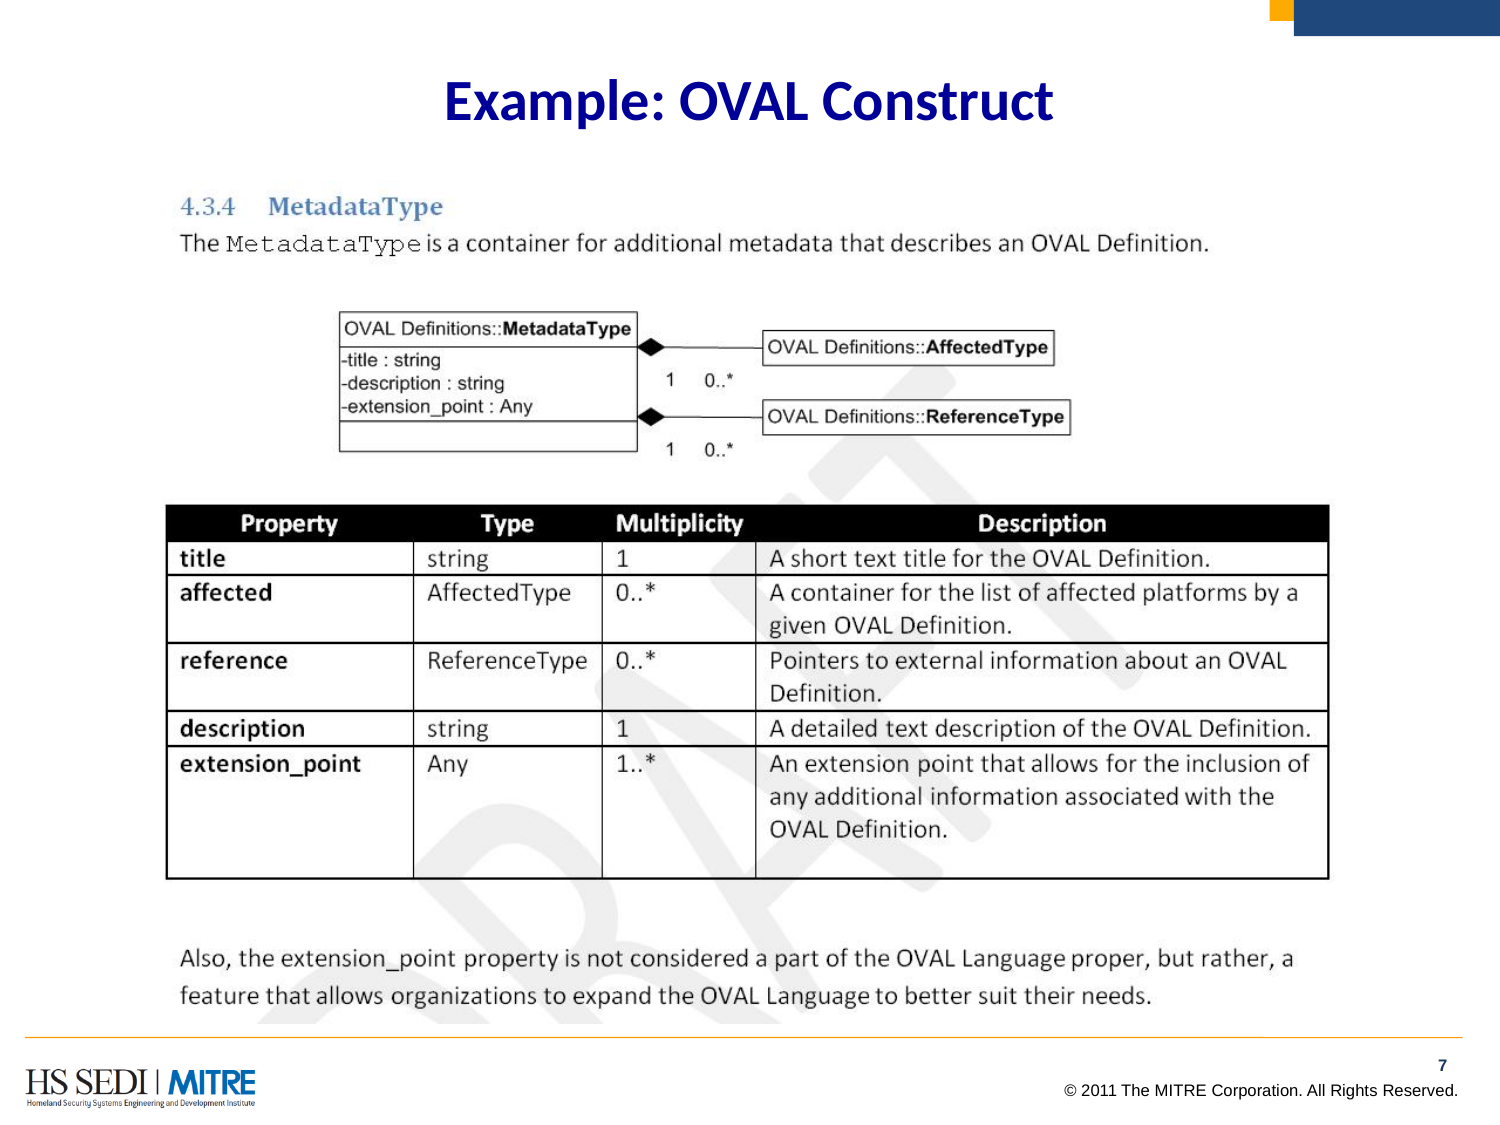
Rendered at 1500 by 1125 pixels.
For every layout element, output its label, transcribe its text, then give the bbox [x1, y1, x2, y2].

picture [20, 1058, 271, 1122]
title Example: OVAL Construct [43, 62, 1457, 151]
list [154, 180, 1346, 1024]
slide_number 6 [1374, 1049, 1463, 1076]
